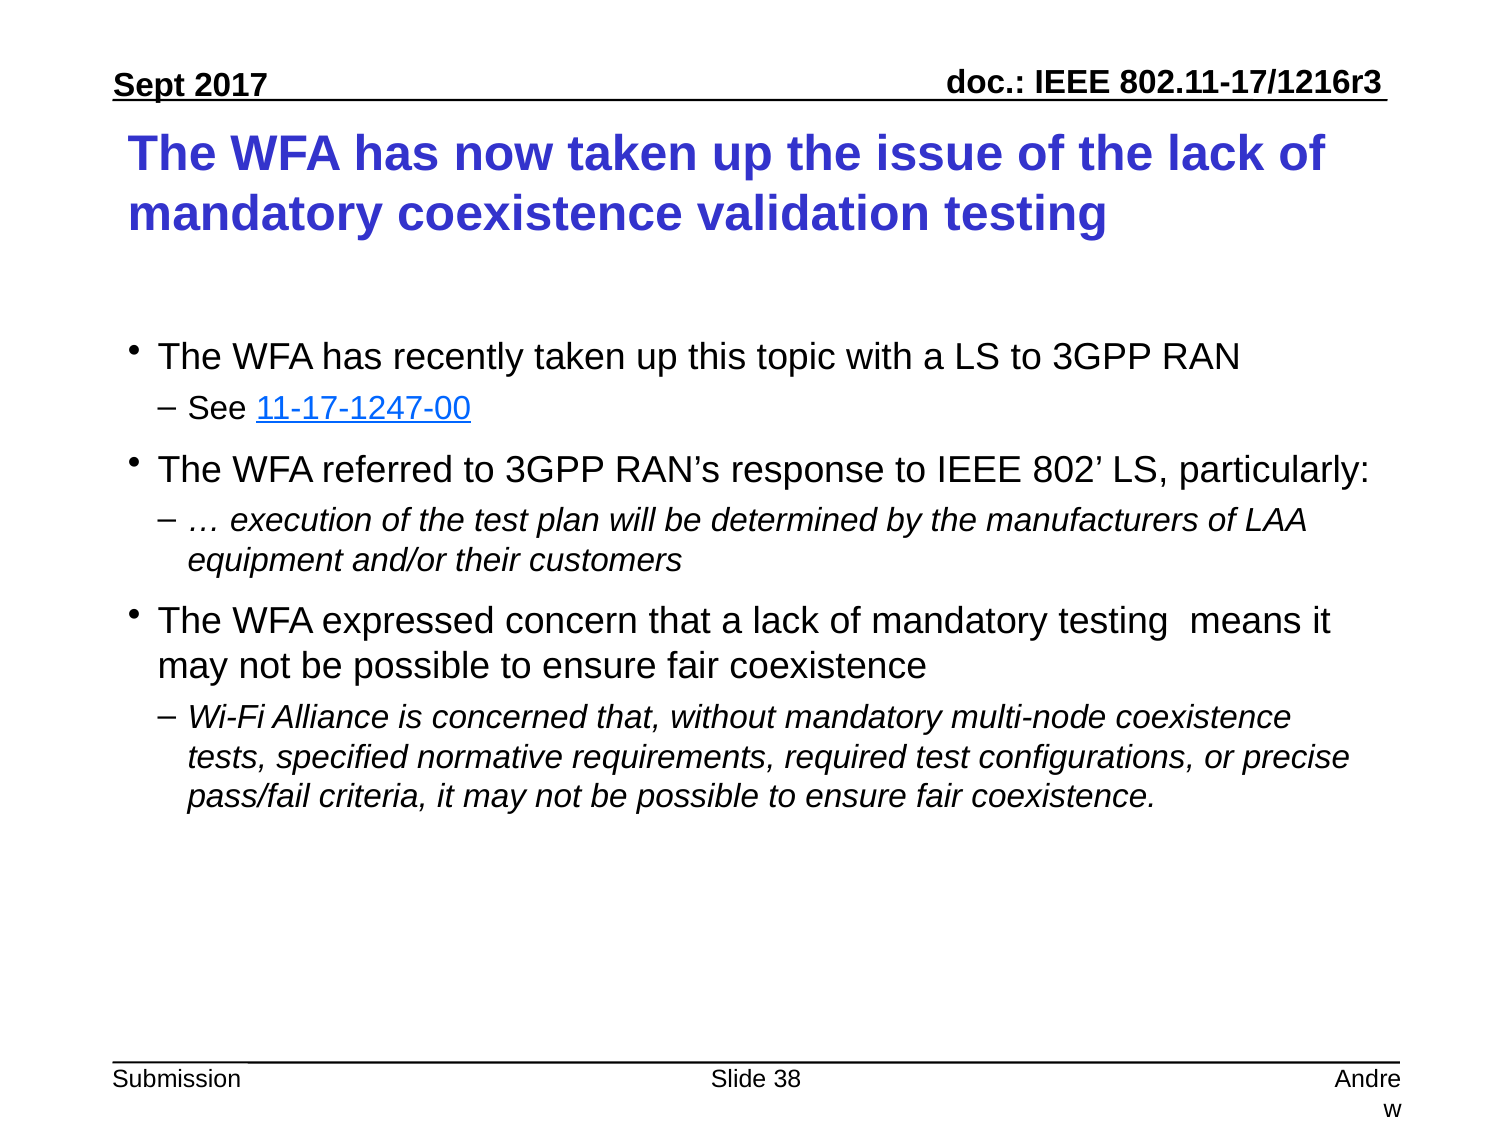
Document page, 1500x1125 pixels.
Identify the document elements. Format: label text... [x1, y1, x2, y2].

slide_number Slide 38 [709, 1061, 803, 1093]
footer Andrew Myles, Cisco [1320, 1061, 1402, 1093]
list The WFA has recently taken up this topic with a LS to 3GPP RAN See 11-17-1247-00 The WFA referred to 3GPP RAN’s response to IEEE 802’ LS, particularly: … execution of the test plan will be determined by the manufacturers of LAA equipment and/or their customers The WFA expressed concern that a lack of mandatory testing means it may not be possible to ensure fair coexistence Wi‐Fi Alliance is concerned that, without mandatory multi‐node coexistence tests, specified normative requirements, required test configurations, or precise pass/fail criteria, it may not be possible to ensure fair coexistence. [112, 324, 1388, 1000]
title The WFA has now taken up the issue of the lack of mandatory coexistence validation testing [112, 112, 1388, 288]
